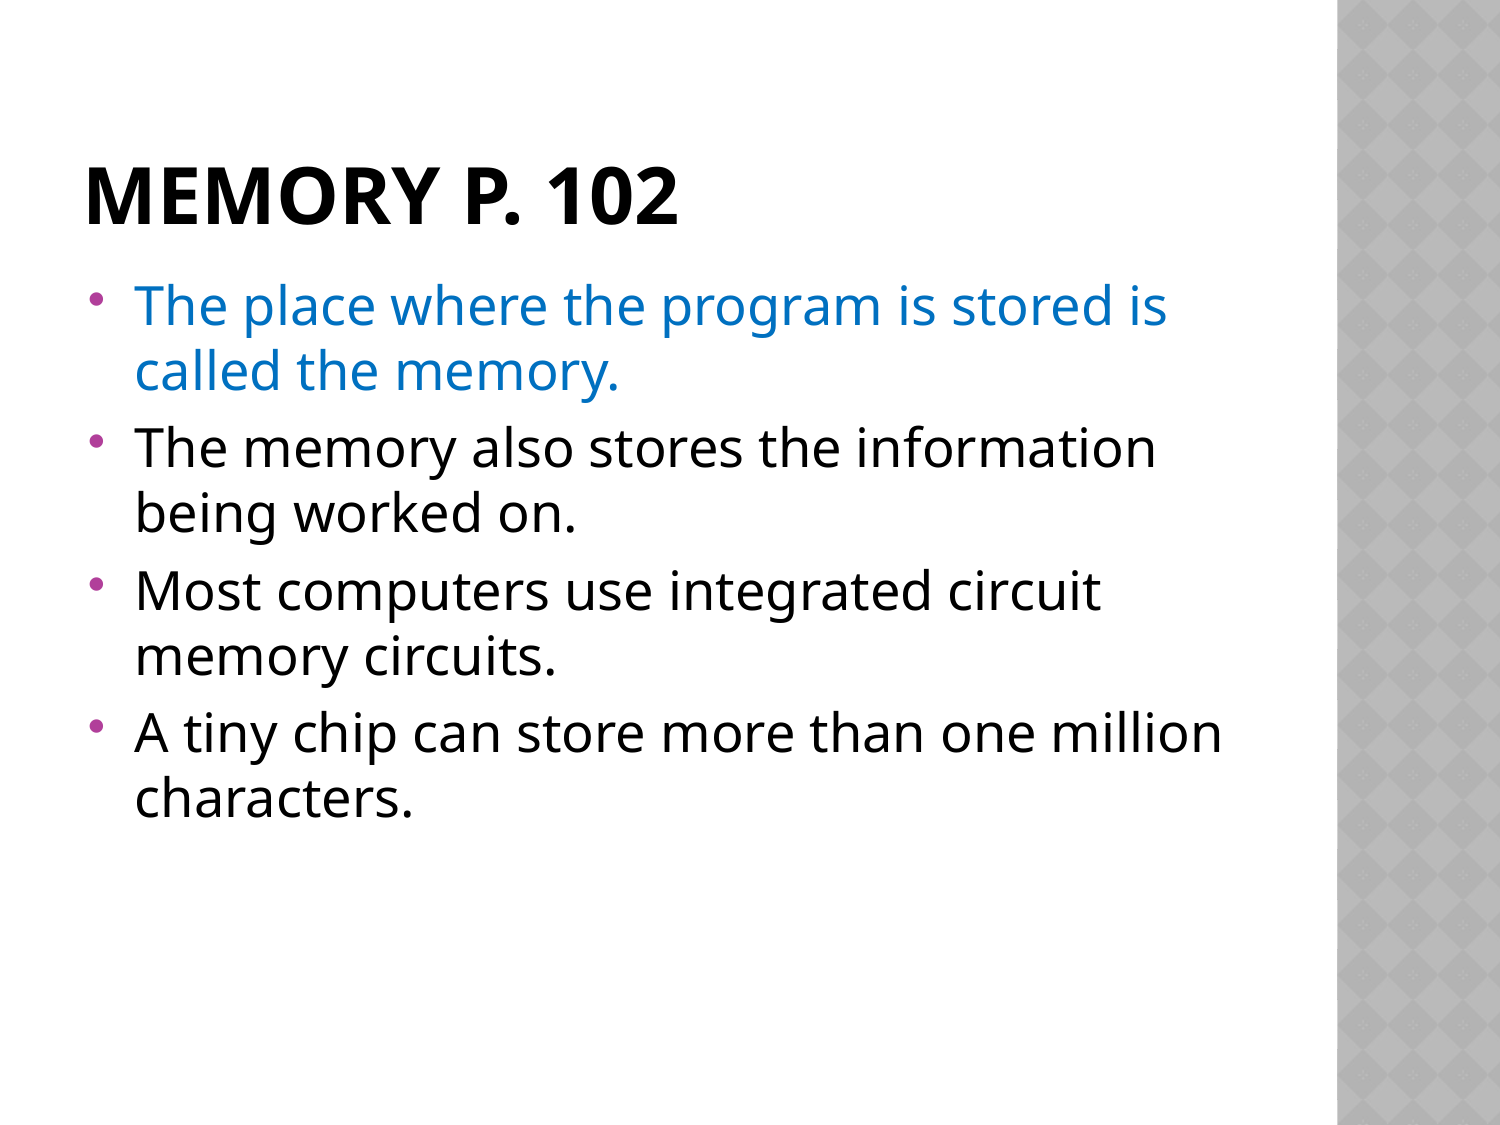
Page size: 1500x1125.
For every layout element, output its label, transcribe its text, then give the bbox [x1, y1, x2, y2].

title Memory p. 102 [75, 52, 1263, 240]
list The place where the program is stored is called the memory. The memory also stores the information being worked on. Most computers use integrated circuit memory circuits. A tiny chip can store more than one million characters. [75, 264, 1263, 1059]
